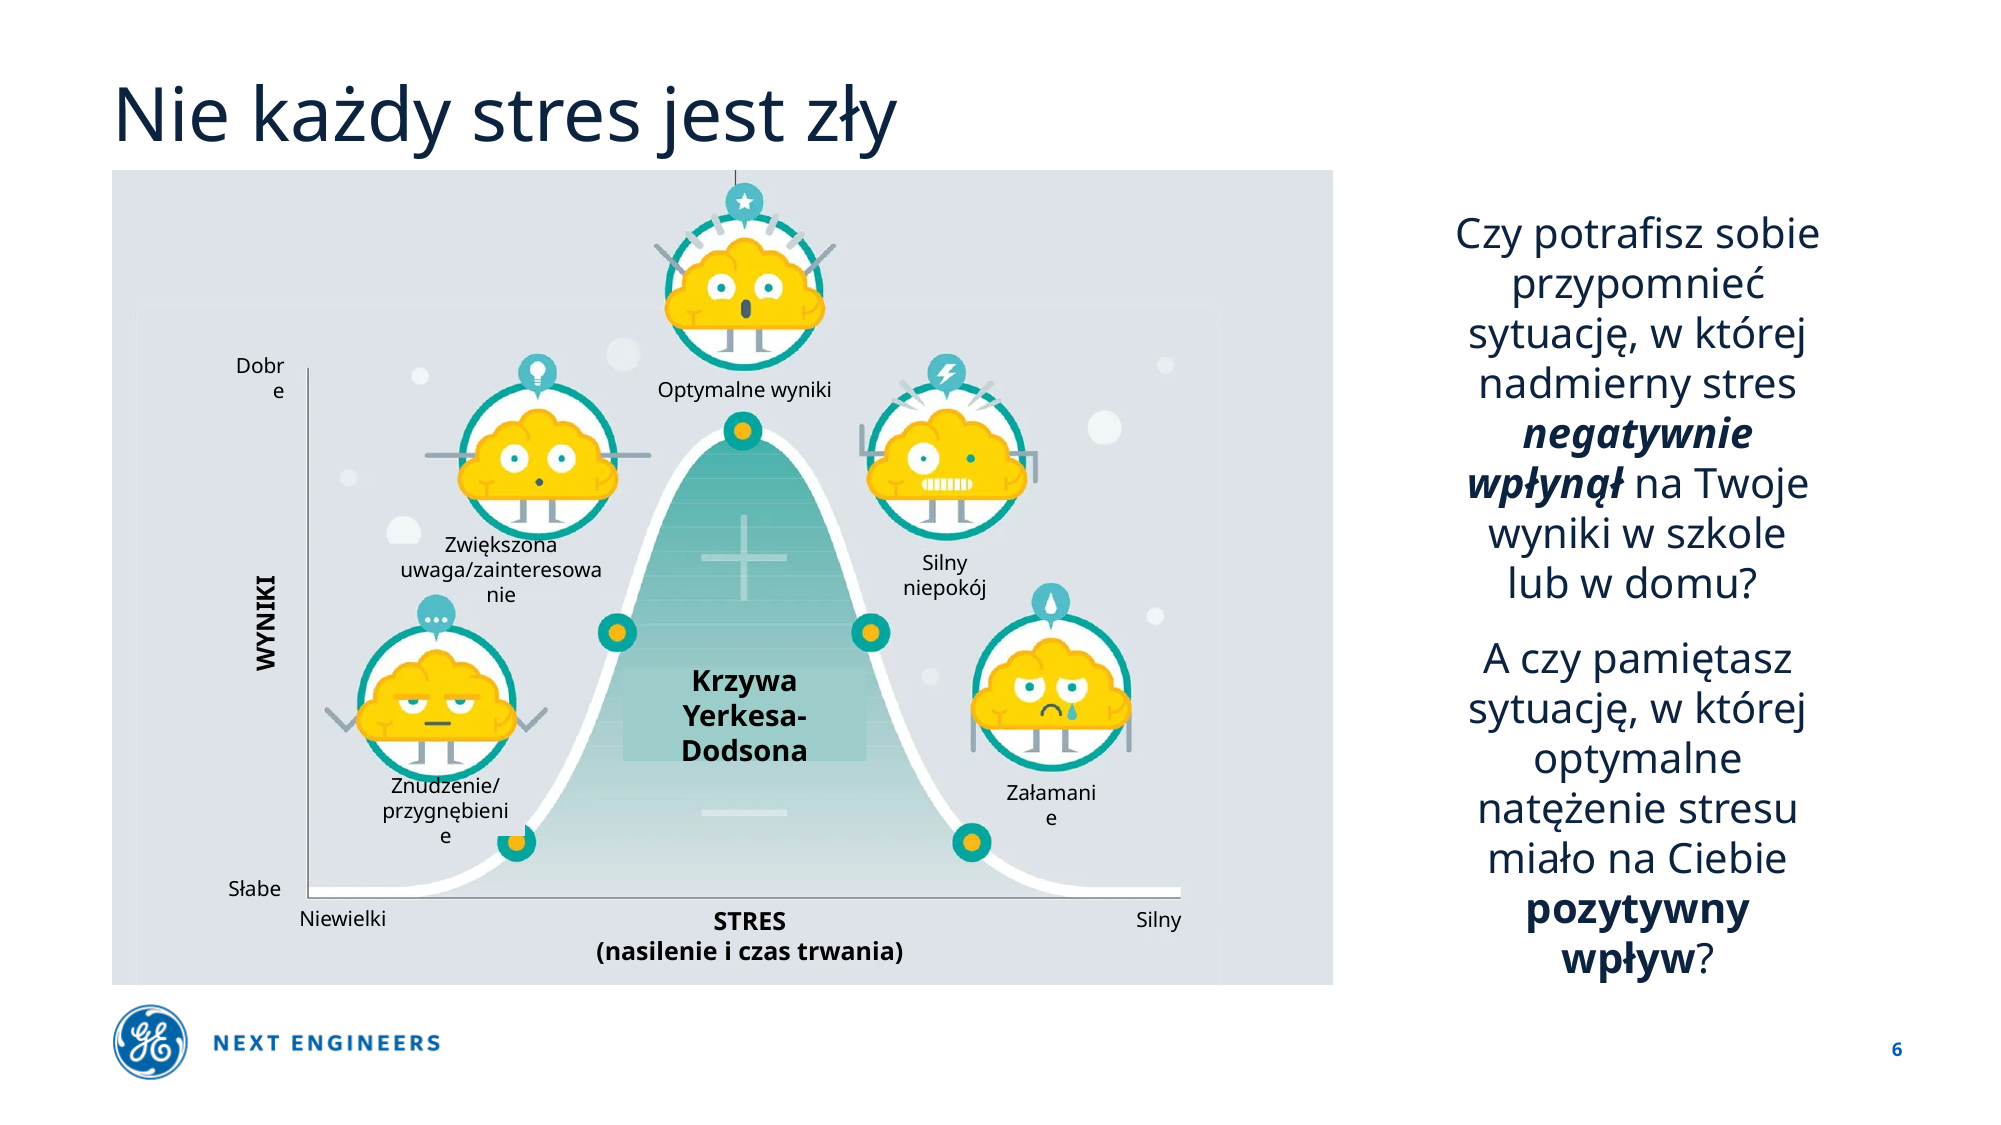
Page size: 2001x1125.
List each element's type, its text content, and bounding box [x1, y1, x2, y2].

picture [0, 0, 2001, 1125]
title Nie każdy stres jest zły [112, 66, 1838, 237]
text_box Czy potrafisz sobie przypomnieć sytuację, w której nadmierny stres negatywnie wpłynął na Twoje wyniki w szkole lub w domu? A czy pamiętasz sytuację, w której optymalne natężenie stresu miało na Ciebie pozytywny wpływ? [1438, 203, 1838, 985]
slide_number 6 [1796, 1020, 1918, 1081]
